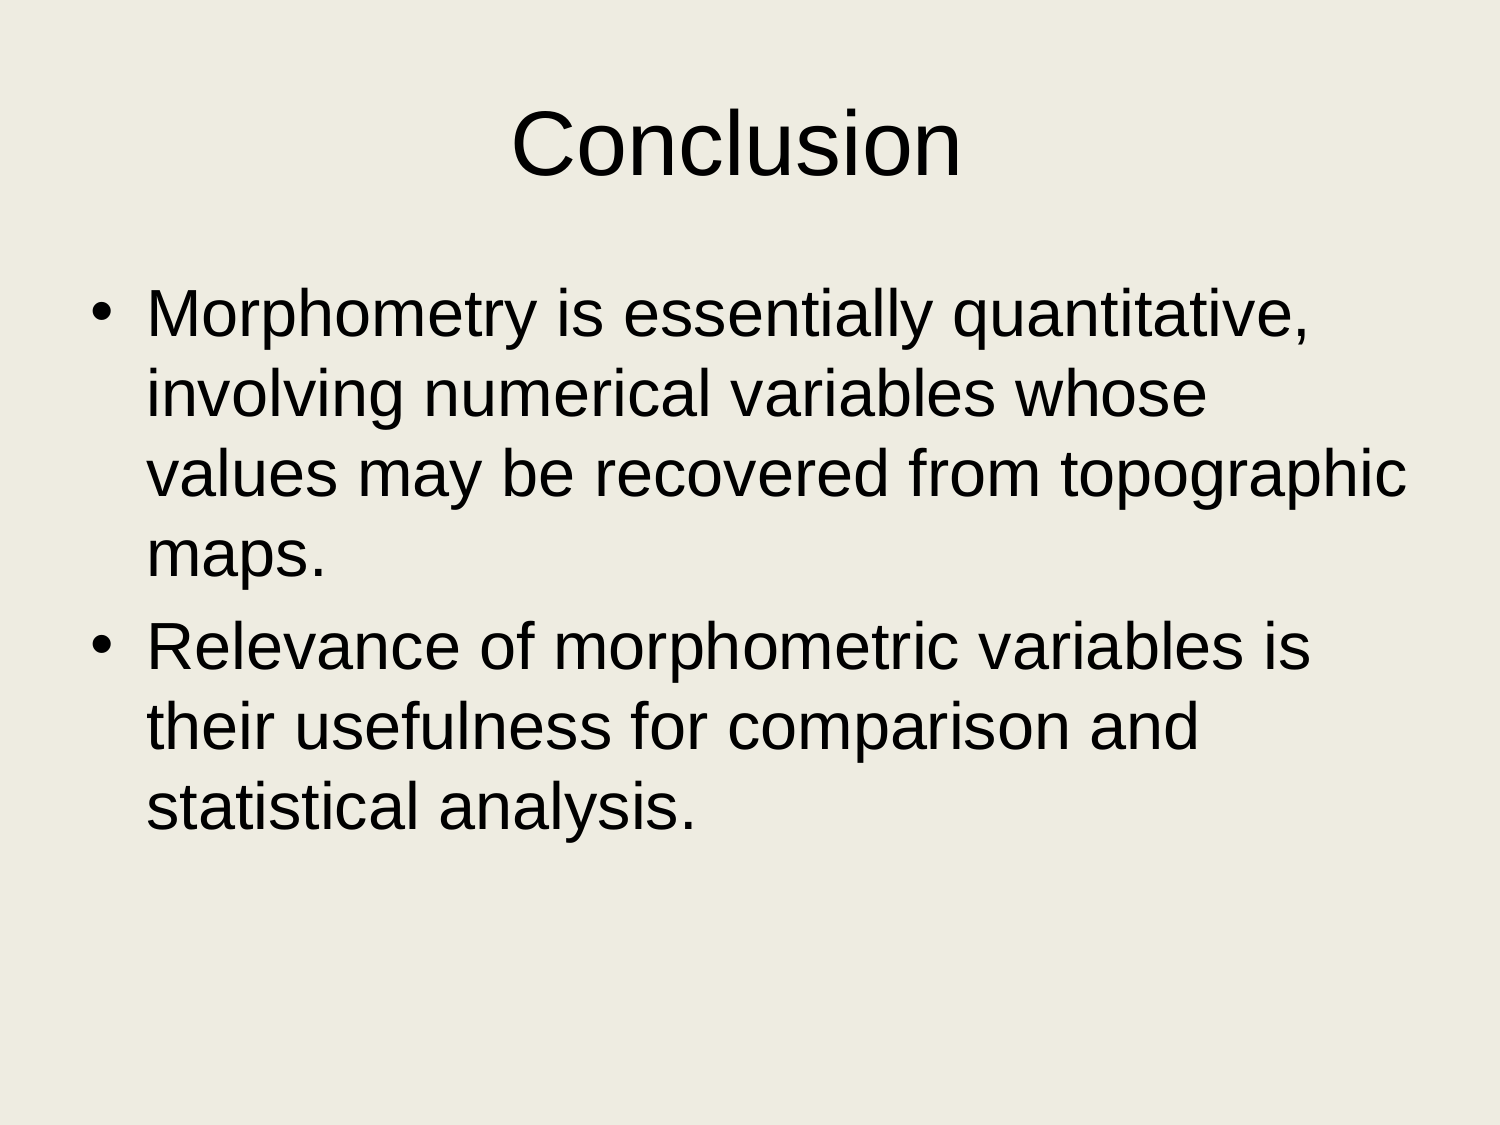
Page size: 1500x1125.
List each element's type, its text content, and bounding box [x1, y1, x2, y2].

title Conclusion [75, 45, 1425, 233]
list Morphometry is essentially quantitative, involving numerical variables whose values may be recovered from topographic maps. Relevance of morphometric variables is their usefulness for comparison and statistical analysis. [75, 262, 1425, 1005]
